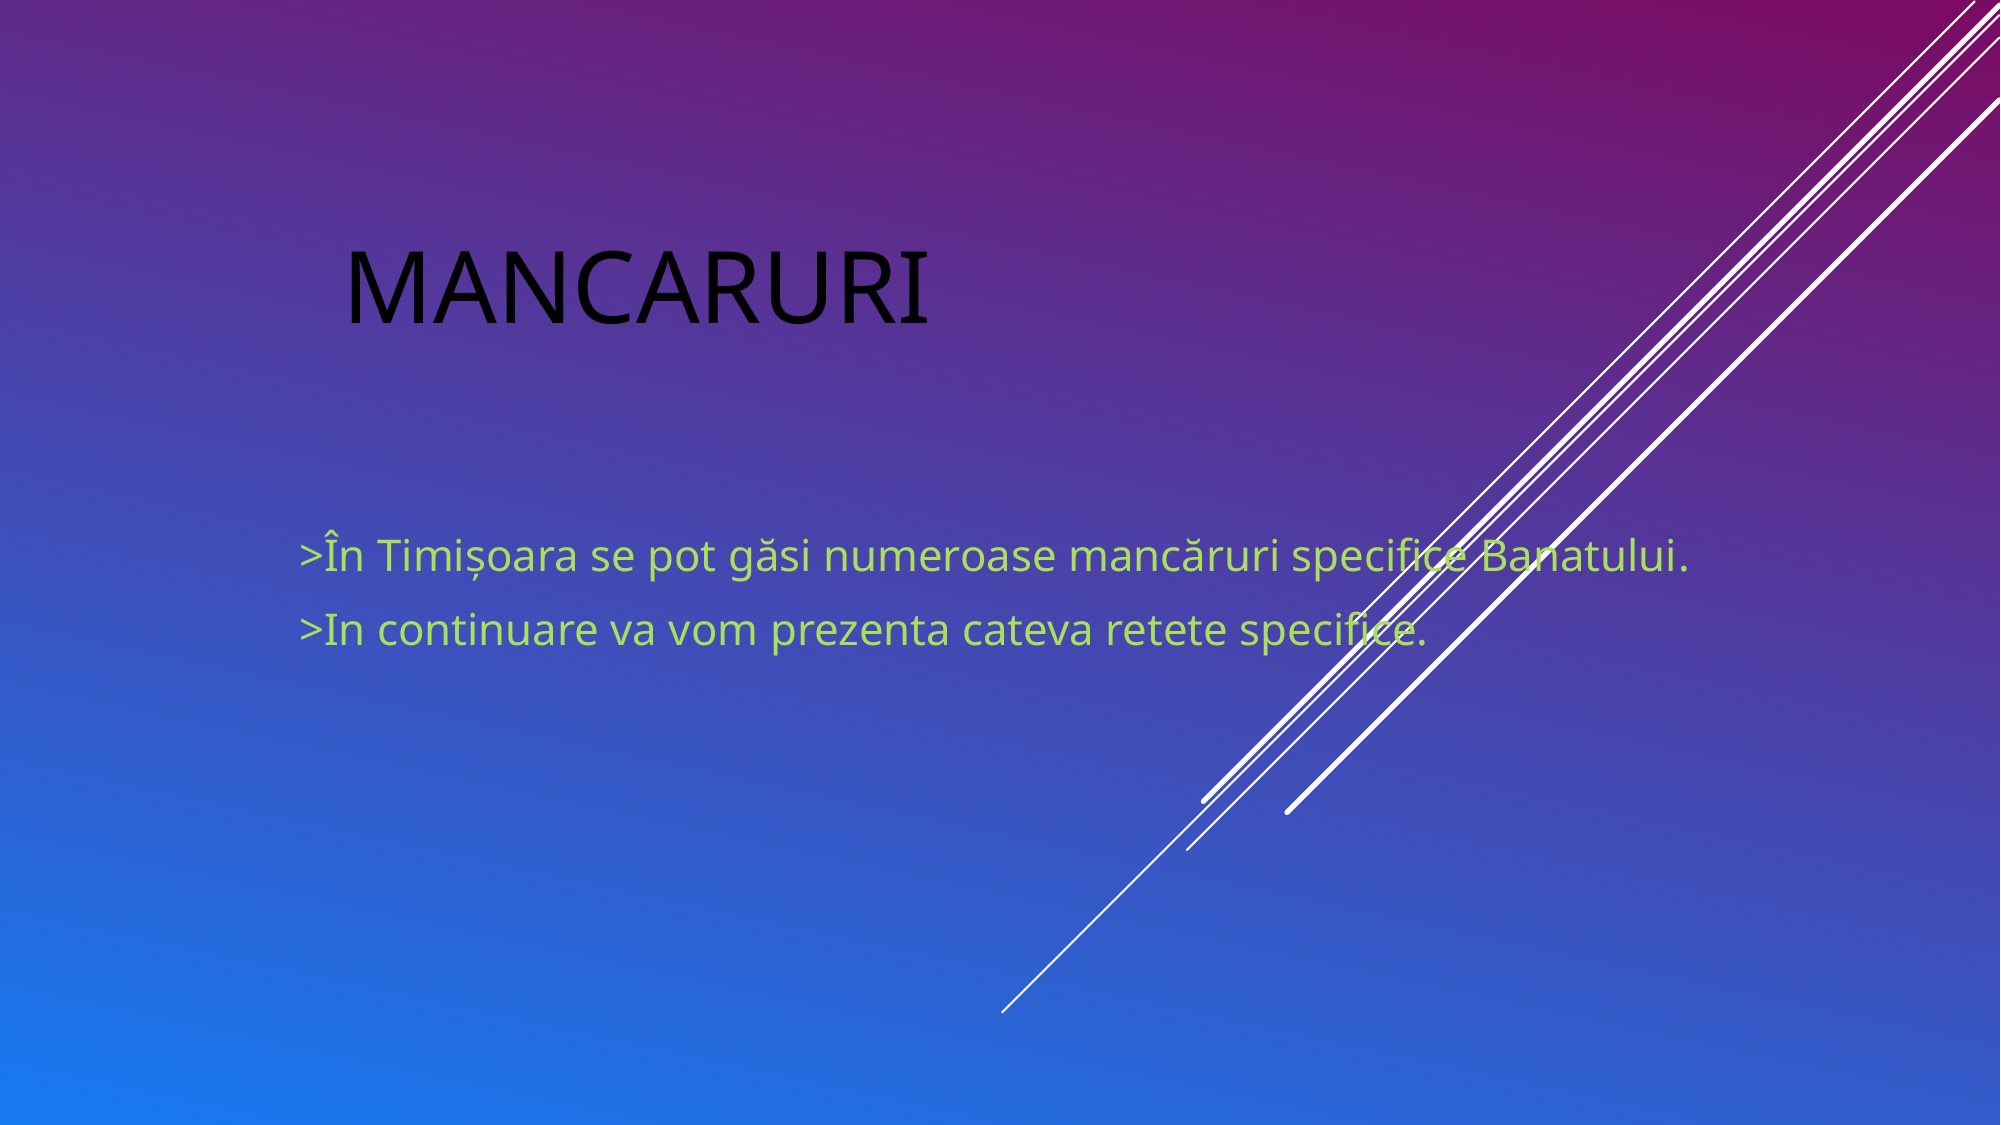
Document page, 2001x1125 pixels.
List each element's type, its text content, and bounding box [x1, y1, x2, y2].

title Mancaruri [112, 112, 1163, 352]
subtitle >În Timișoara se pot găsi numeroase mancăruri specifice Banatului. >In continuare va vom prezenta cateva retete specifice. [284, 520, 1708, 950]
